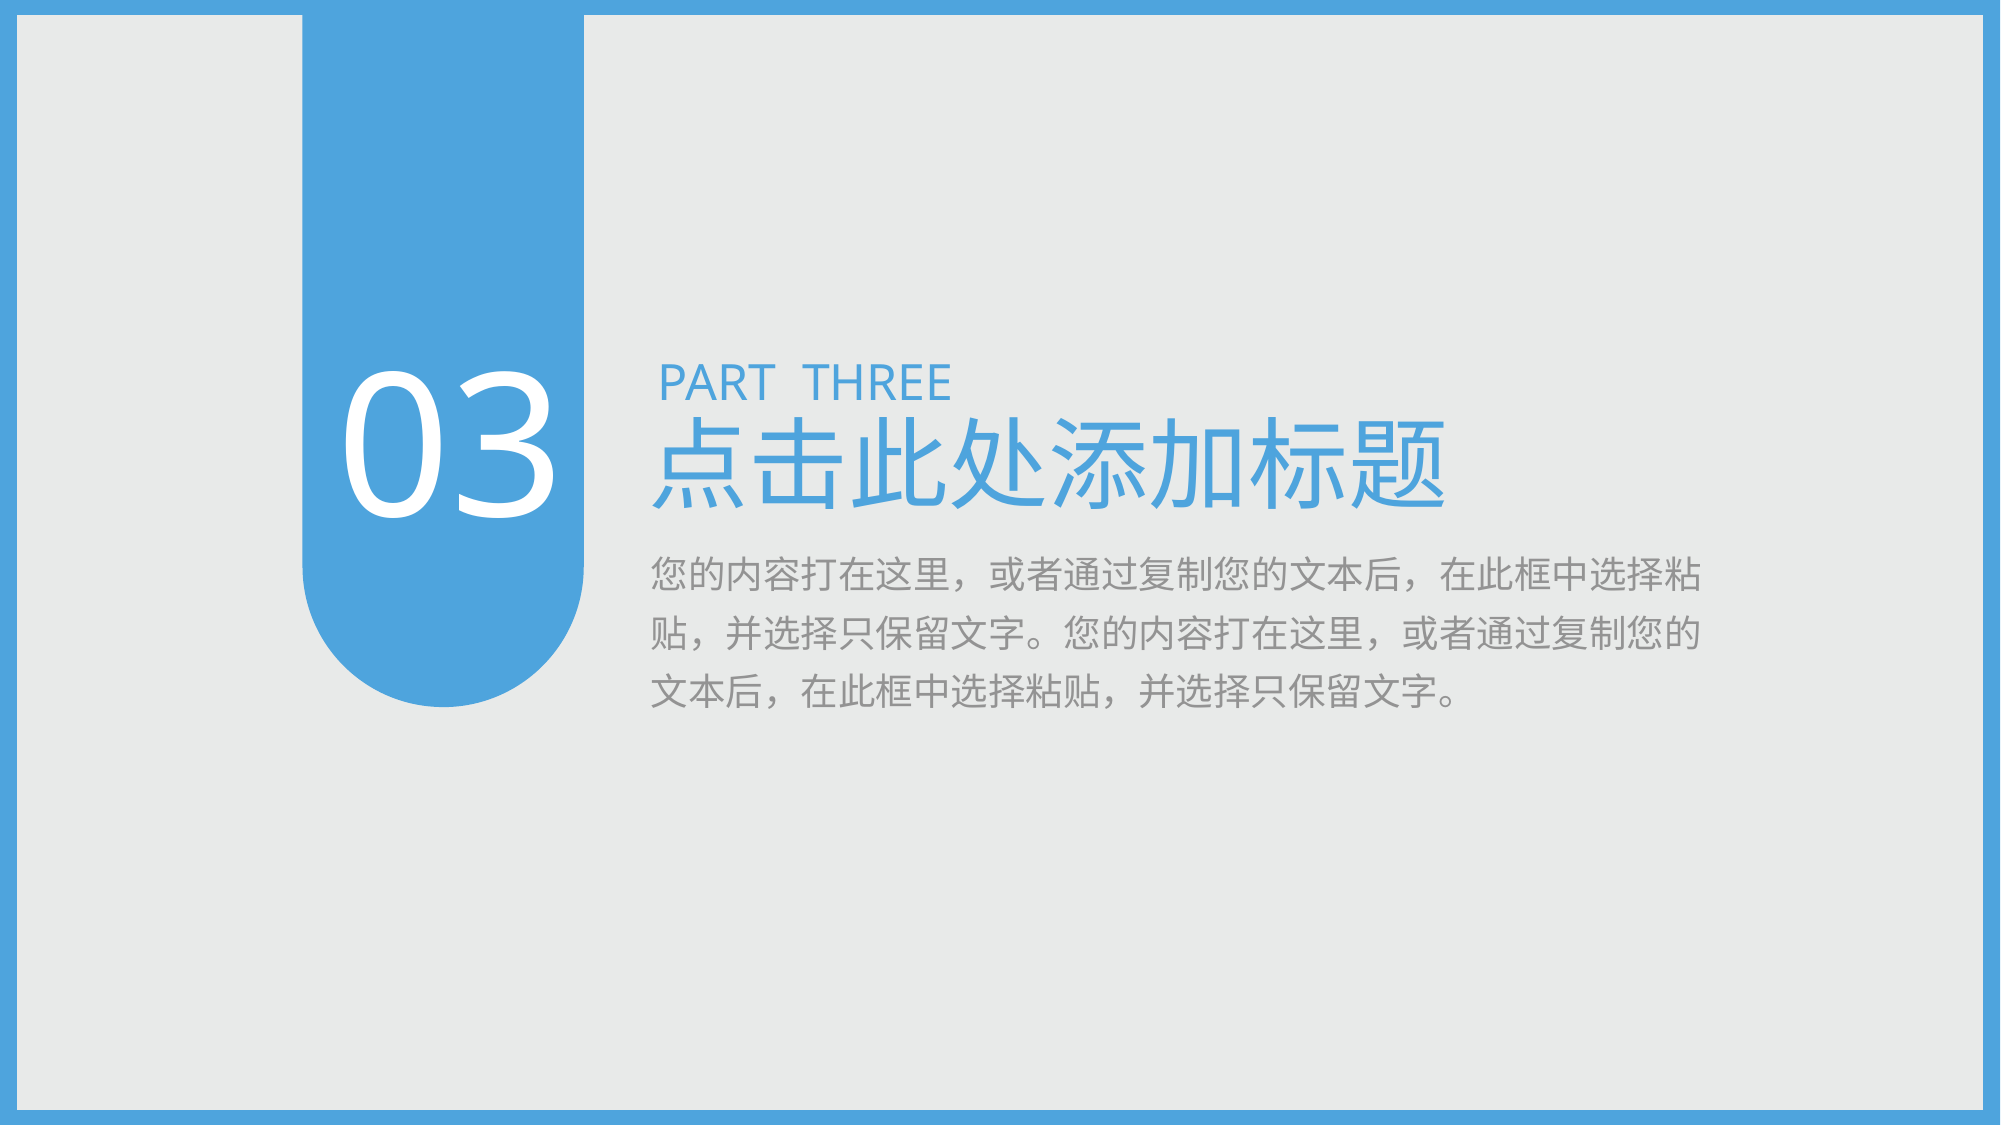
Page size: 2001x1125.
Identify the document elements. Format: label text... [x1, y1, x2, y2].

list 03 [310, 336, 592, 591]
list PART THREE [642, 349, 1431, 413]
text_box 您的内容打在这里，或者通过复制您的文本后，在此框中选择粘贴，并选择只保留文字。您的内容打在这里，或者通过复制您的文本后，在此框中选择粘贴，并选择只保留文字。 [635, 530, 1717, 721]
list 点击此处添加标题 [633, 407, 1679, 531]
